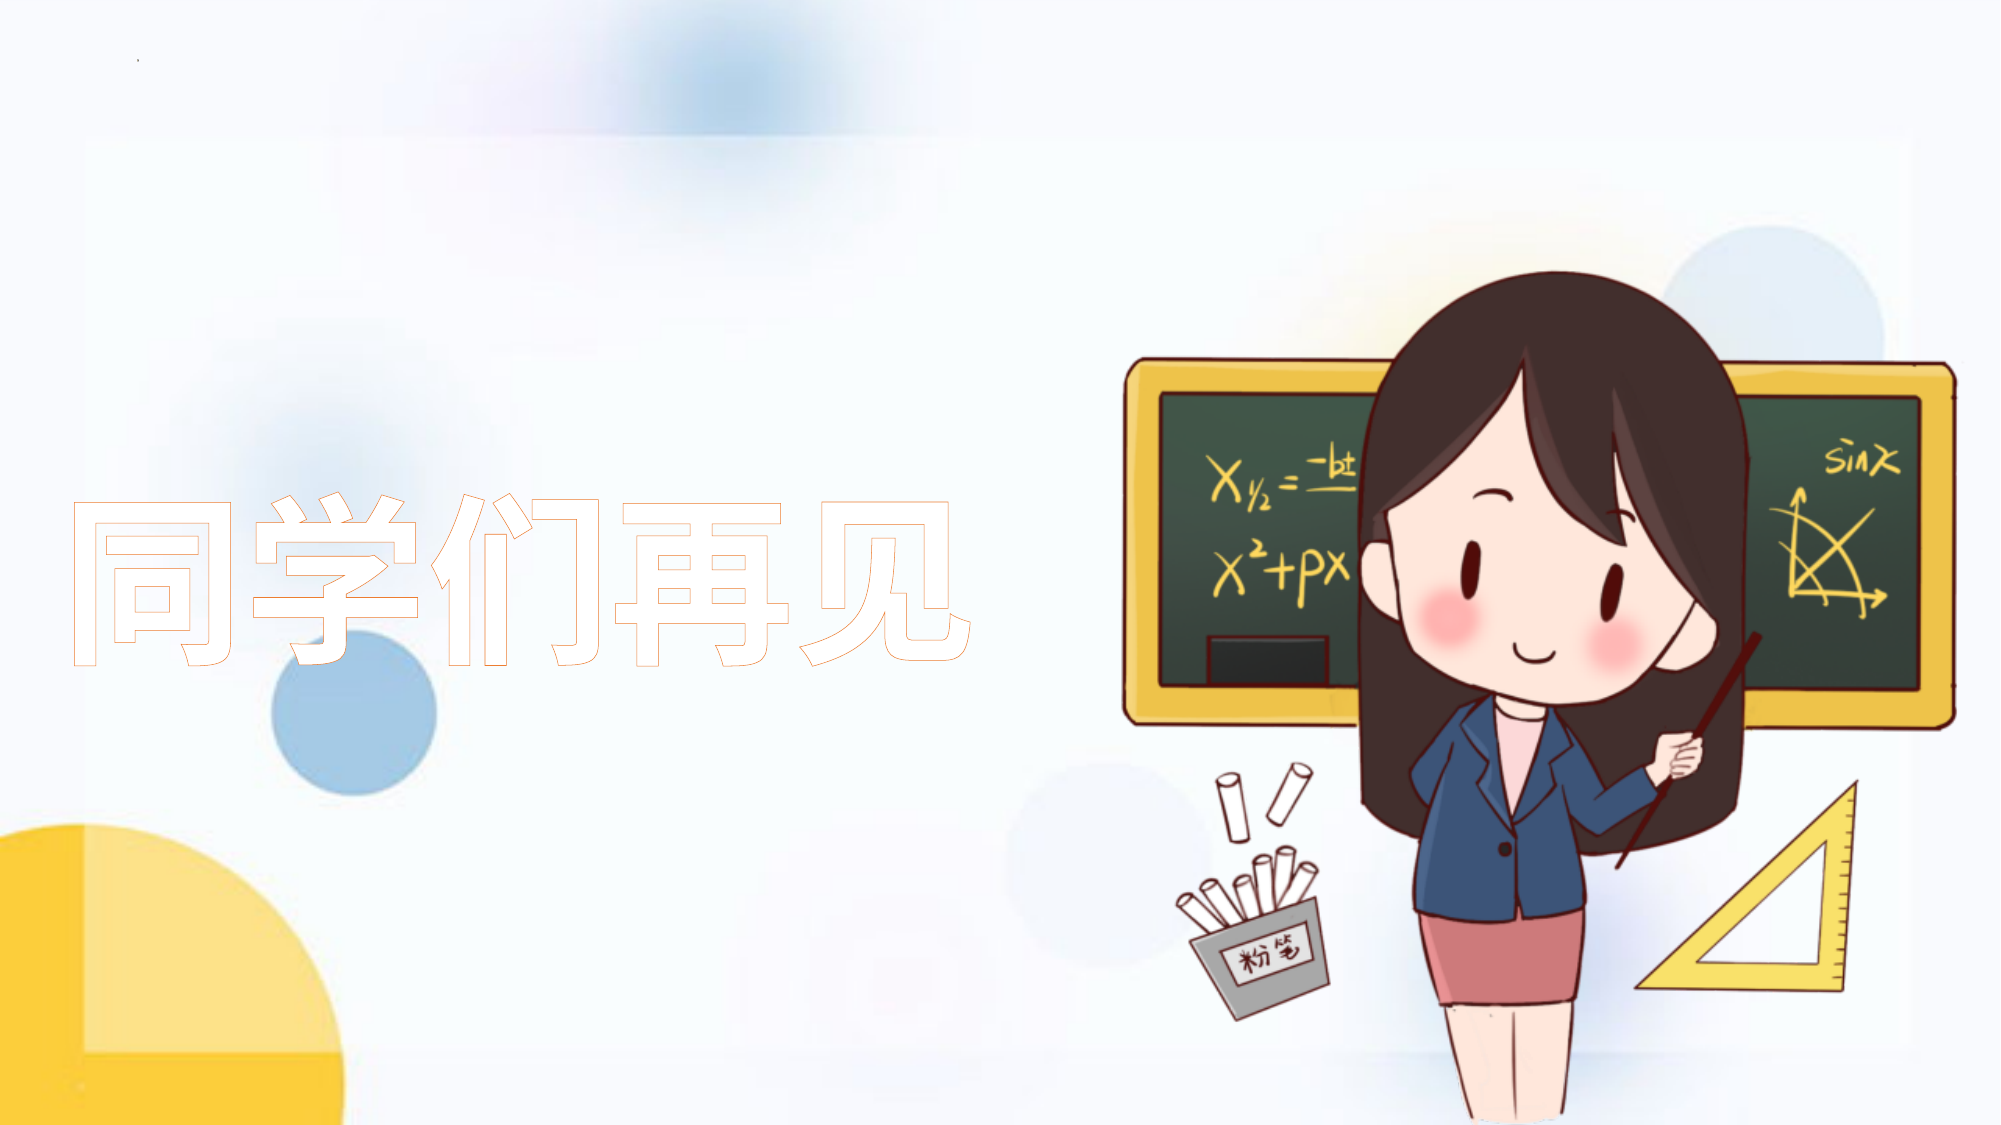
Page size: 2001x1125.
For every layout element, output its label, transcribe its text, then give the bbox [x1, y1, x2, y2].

text_box 同学们再见 [45, 458, 1014, 694]
picture [0, 0, 2001, 1125]
